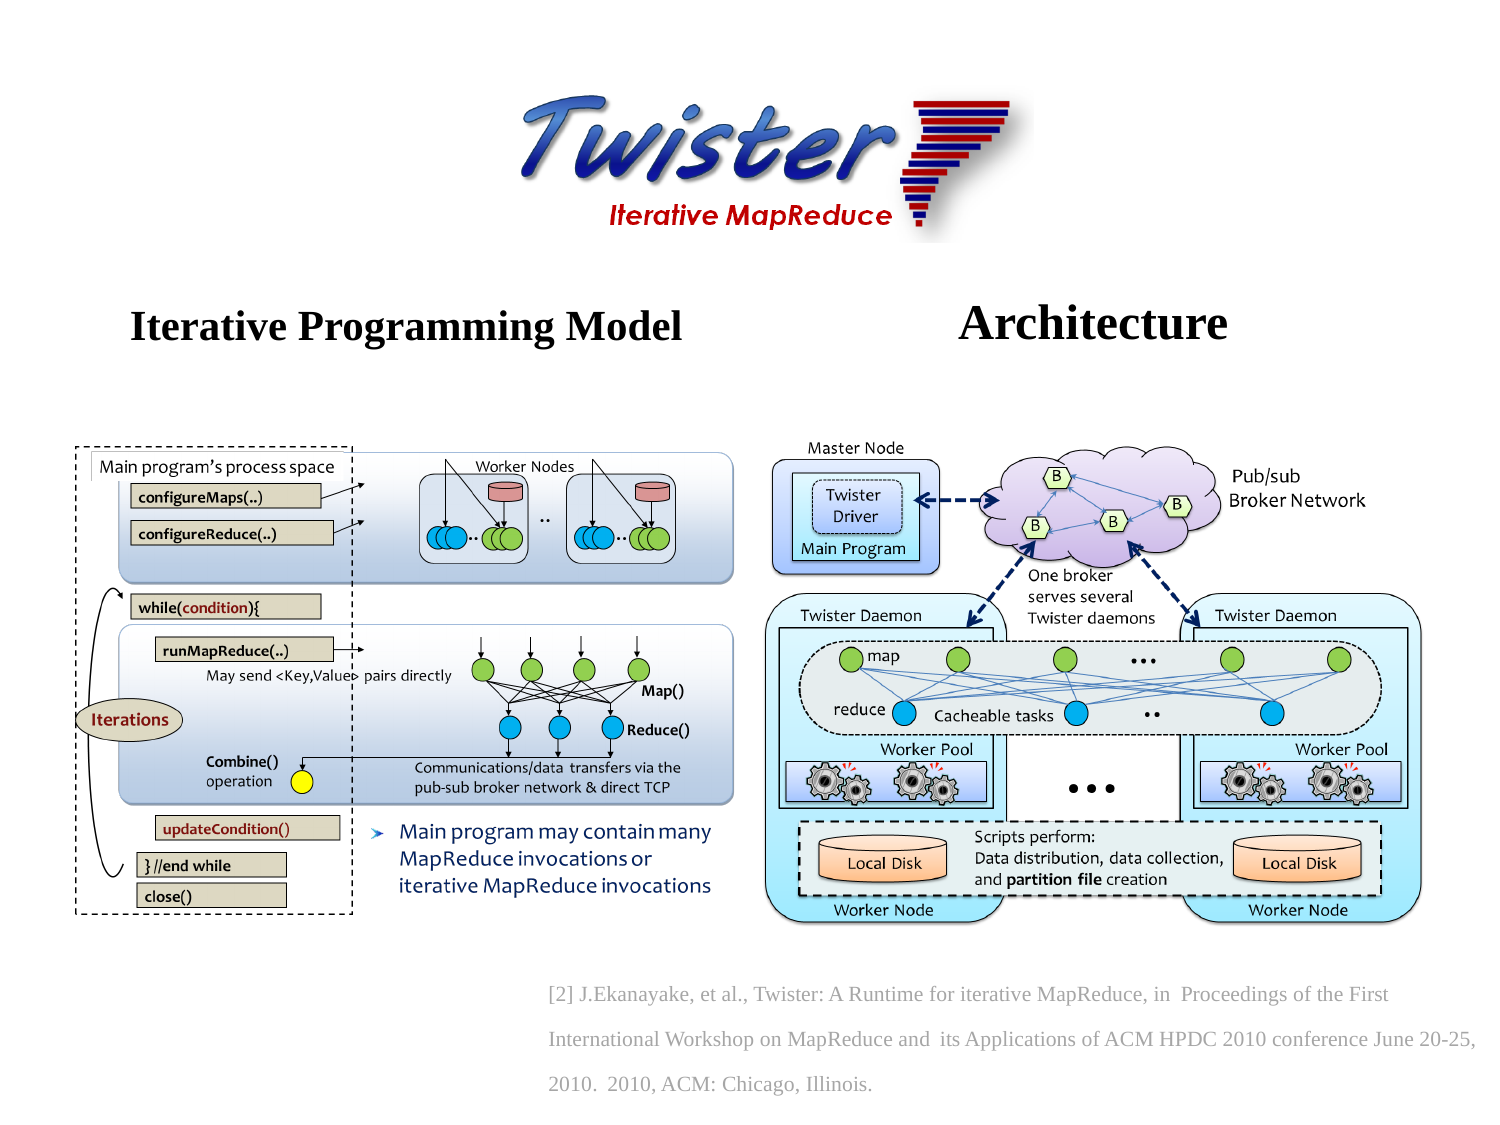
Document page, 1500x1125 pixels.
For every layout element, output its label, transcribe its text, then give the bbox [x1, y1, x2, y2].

list Architecture [761, 251, 1425, 357]
picture [495, 85, 1034, 244]
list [761, 431, 1426, 931]
list Iterative Programming Model [75, 251, 738, 357]
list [74, 446, 738, 916]
text_box [2] J.Ekanayake, et al., Twister: A Runtime for iterative MapReduce, in Proceedings of the First International Workshop on MapReduce and its Applications of ACM HPDC 2010 conference June 20-25, 2010. 2010, ACM: Chicago, Illinois. [533, 968, 1500, 1118]
title Twister [75, 45, 1425, 233]
